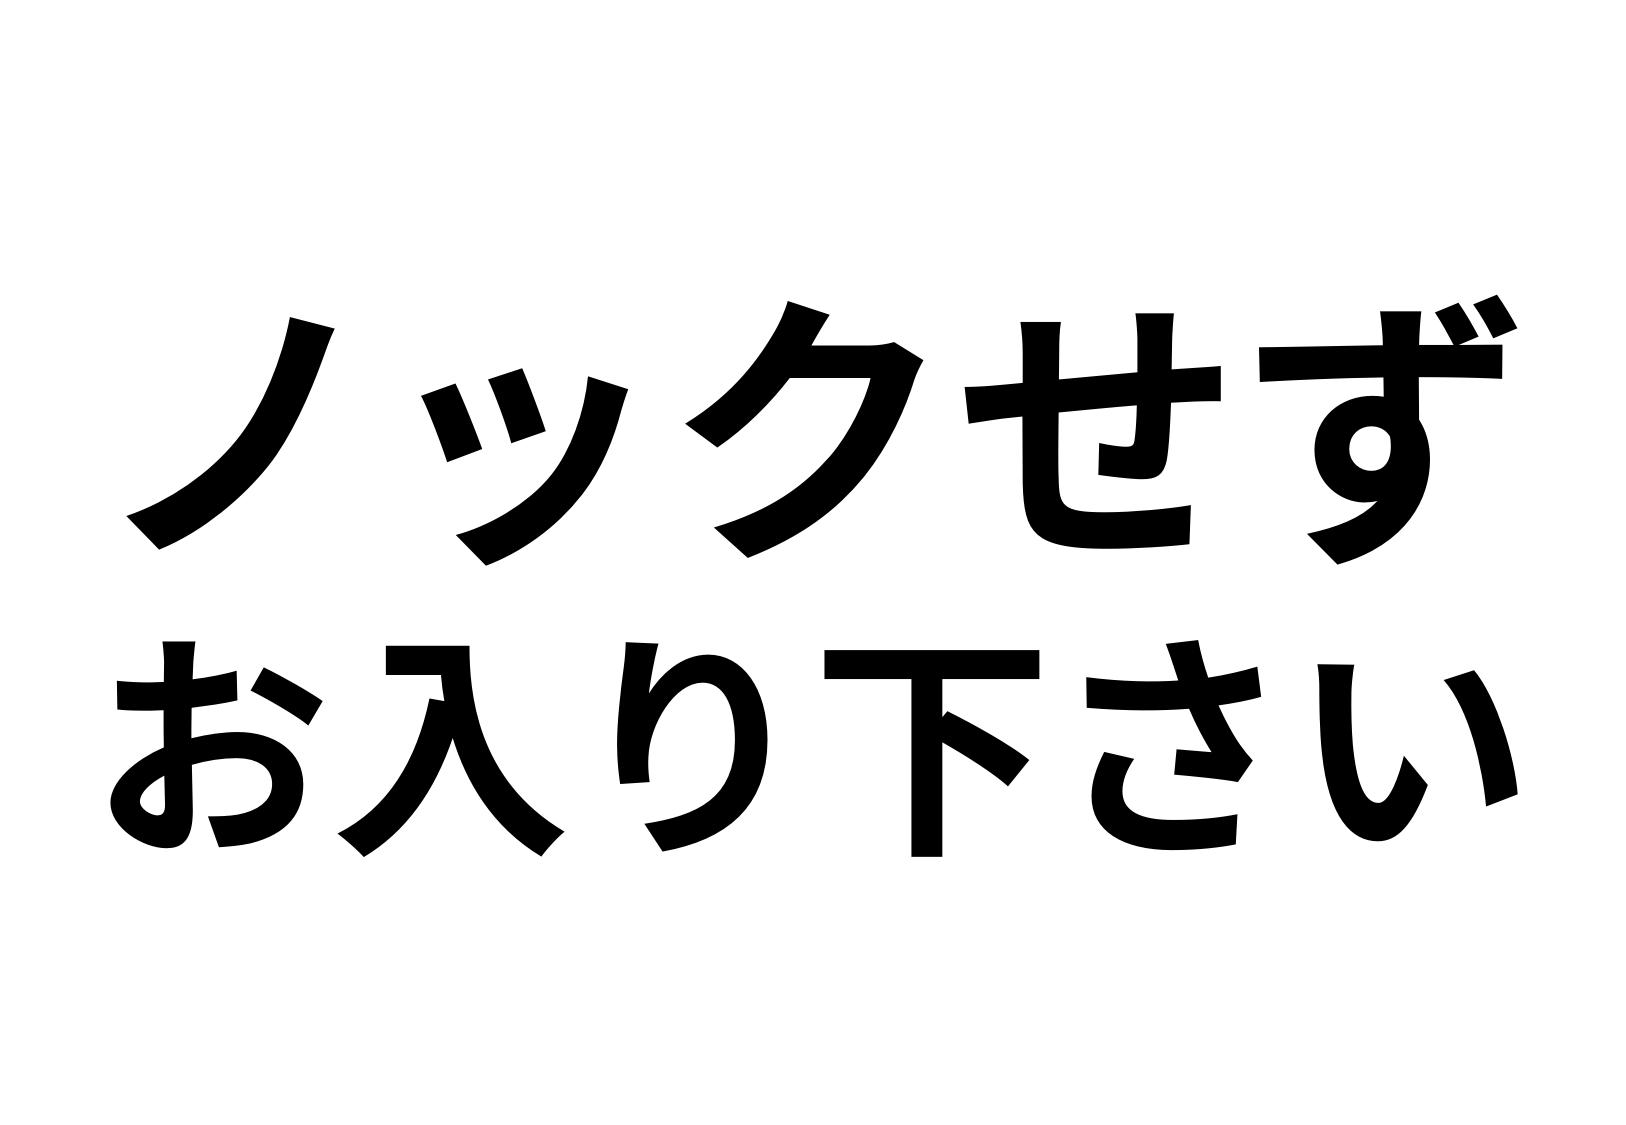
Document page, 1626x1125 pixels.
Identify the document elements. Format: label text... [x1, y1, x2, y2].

text_box ノックせず お入り下さい [0, 244, 1625, 892]
